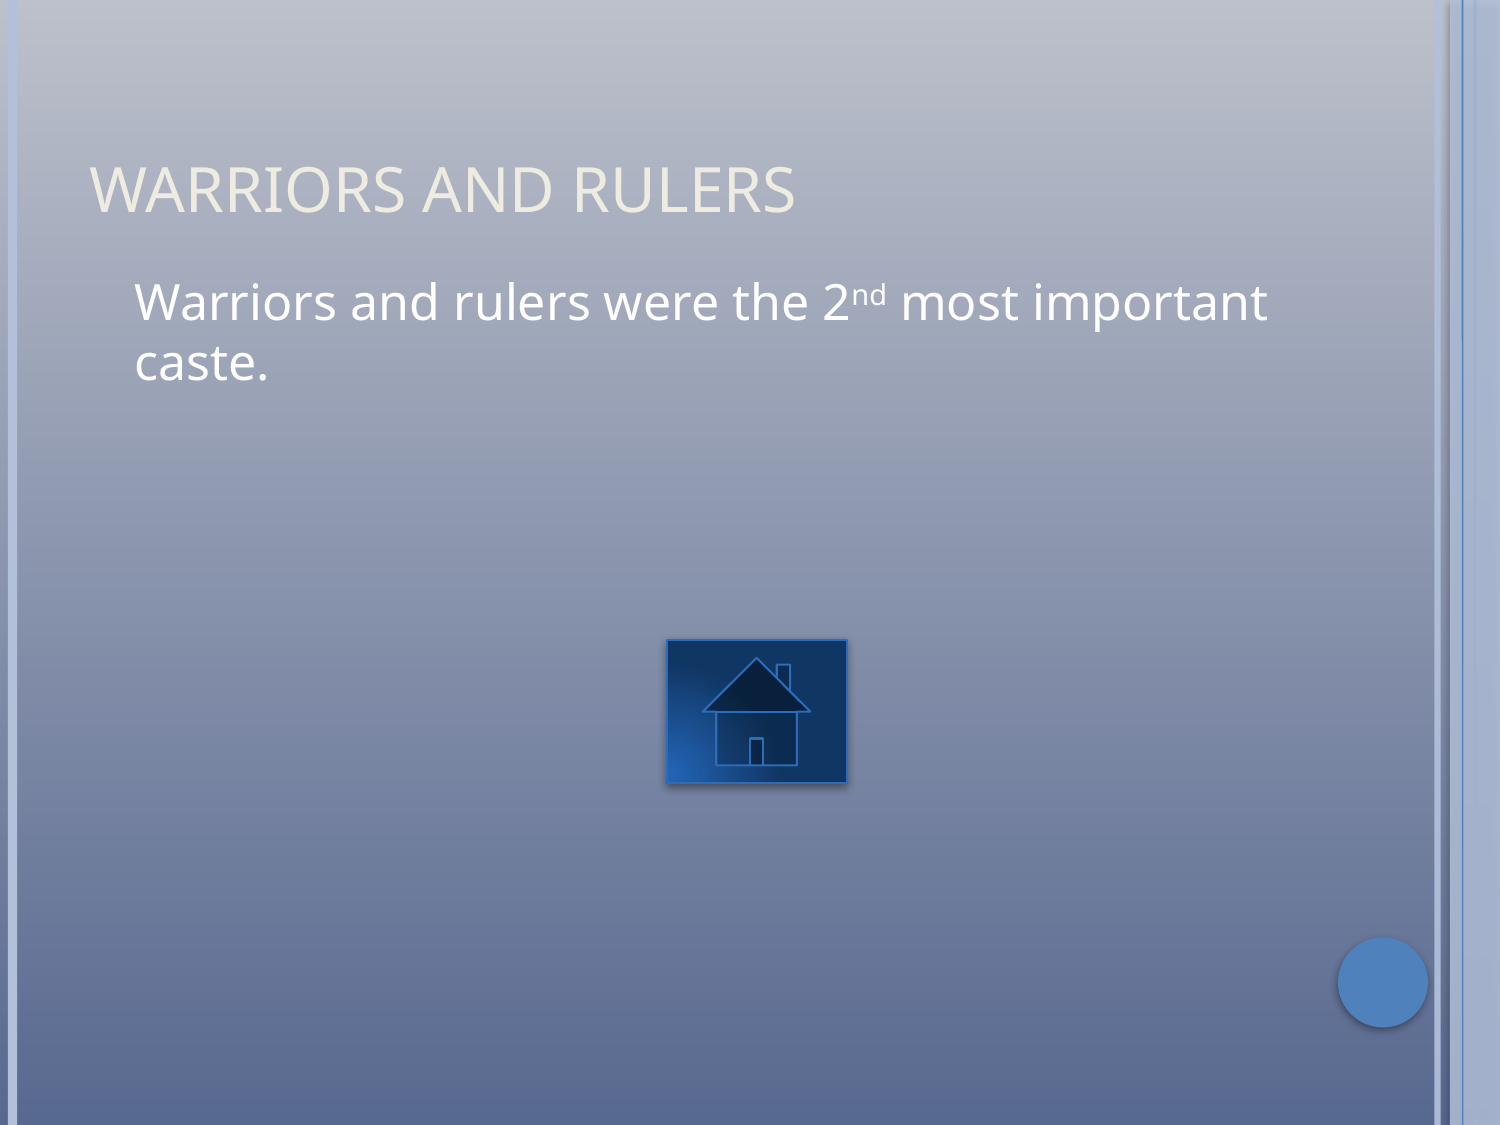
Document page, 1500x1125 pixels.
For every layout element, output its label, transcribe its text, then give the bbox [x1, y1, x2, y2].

title Warriors and rulers [75, 45, 1300, 233]
text_box [666, 639, 848, 784]
list Warriors and rulers were the 2nd most important caste. [75, 262, 1300, 1062]
